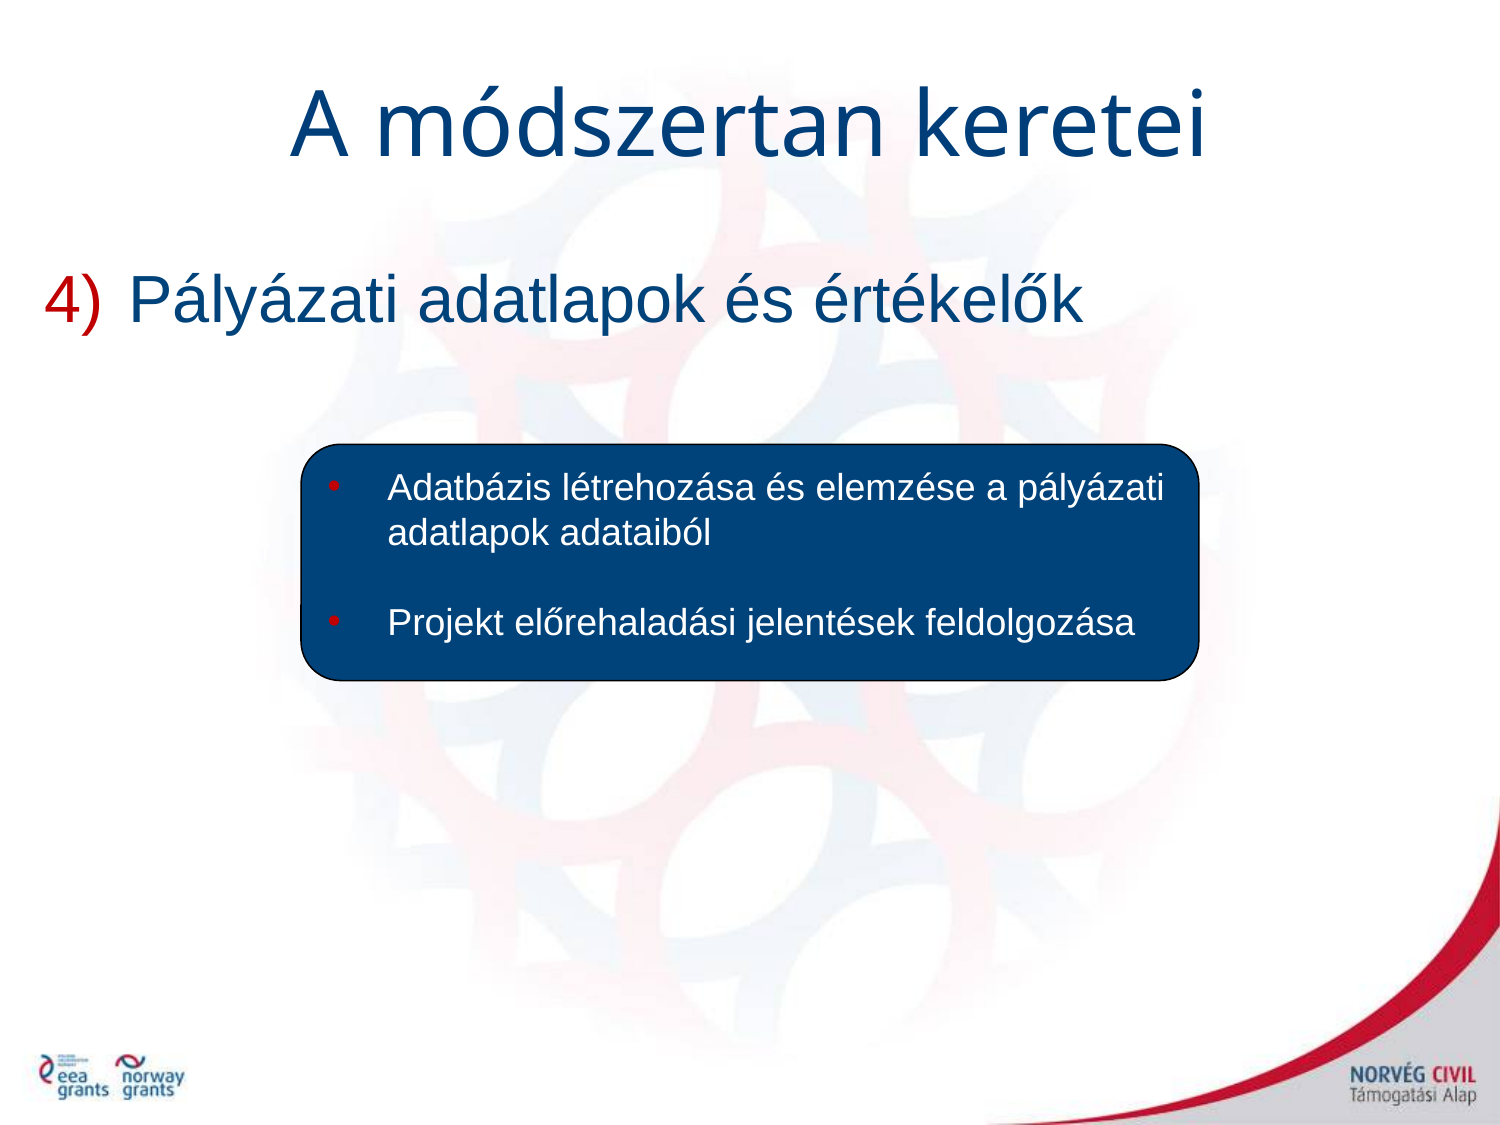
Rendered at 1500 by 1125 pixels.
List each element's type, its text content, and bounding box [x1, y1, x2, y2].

text_box Adatbázis létrehozása és elemzése a pályázati adatlapok adataiból Projekt előrehaladási jelentések feldolgozása [301, 444, 1199, 681]
text_box A módszertan keretei [41, 31, 1459, 209]
picture [0, 0, 1500, 1125]
text_box Pályázati adatlapok és értékelők [29, 208, 1471, 343]
